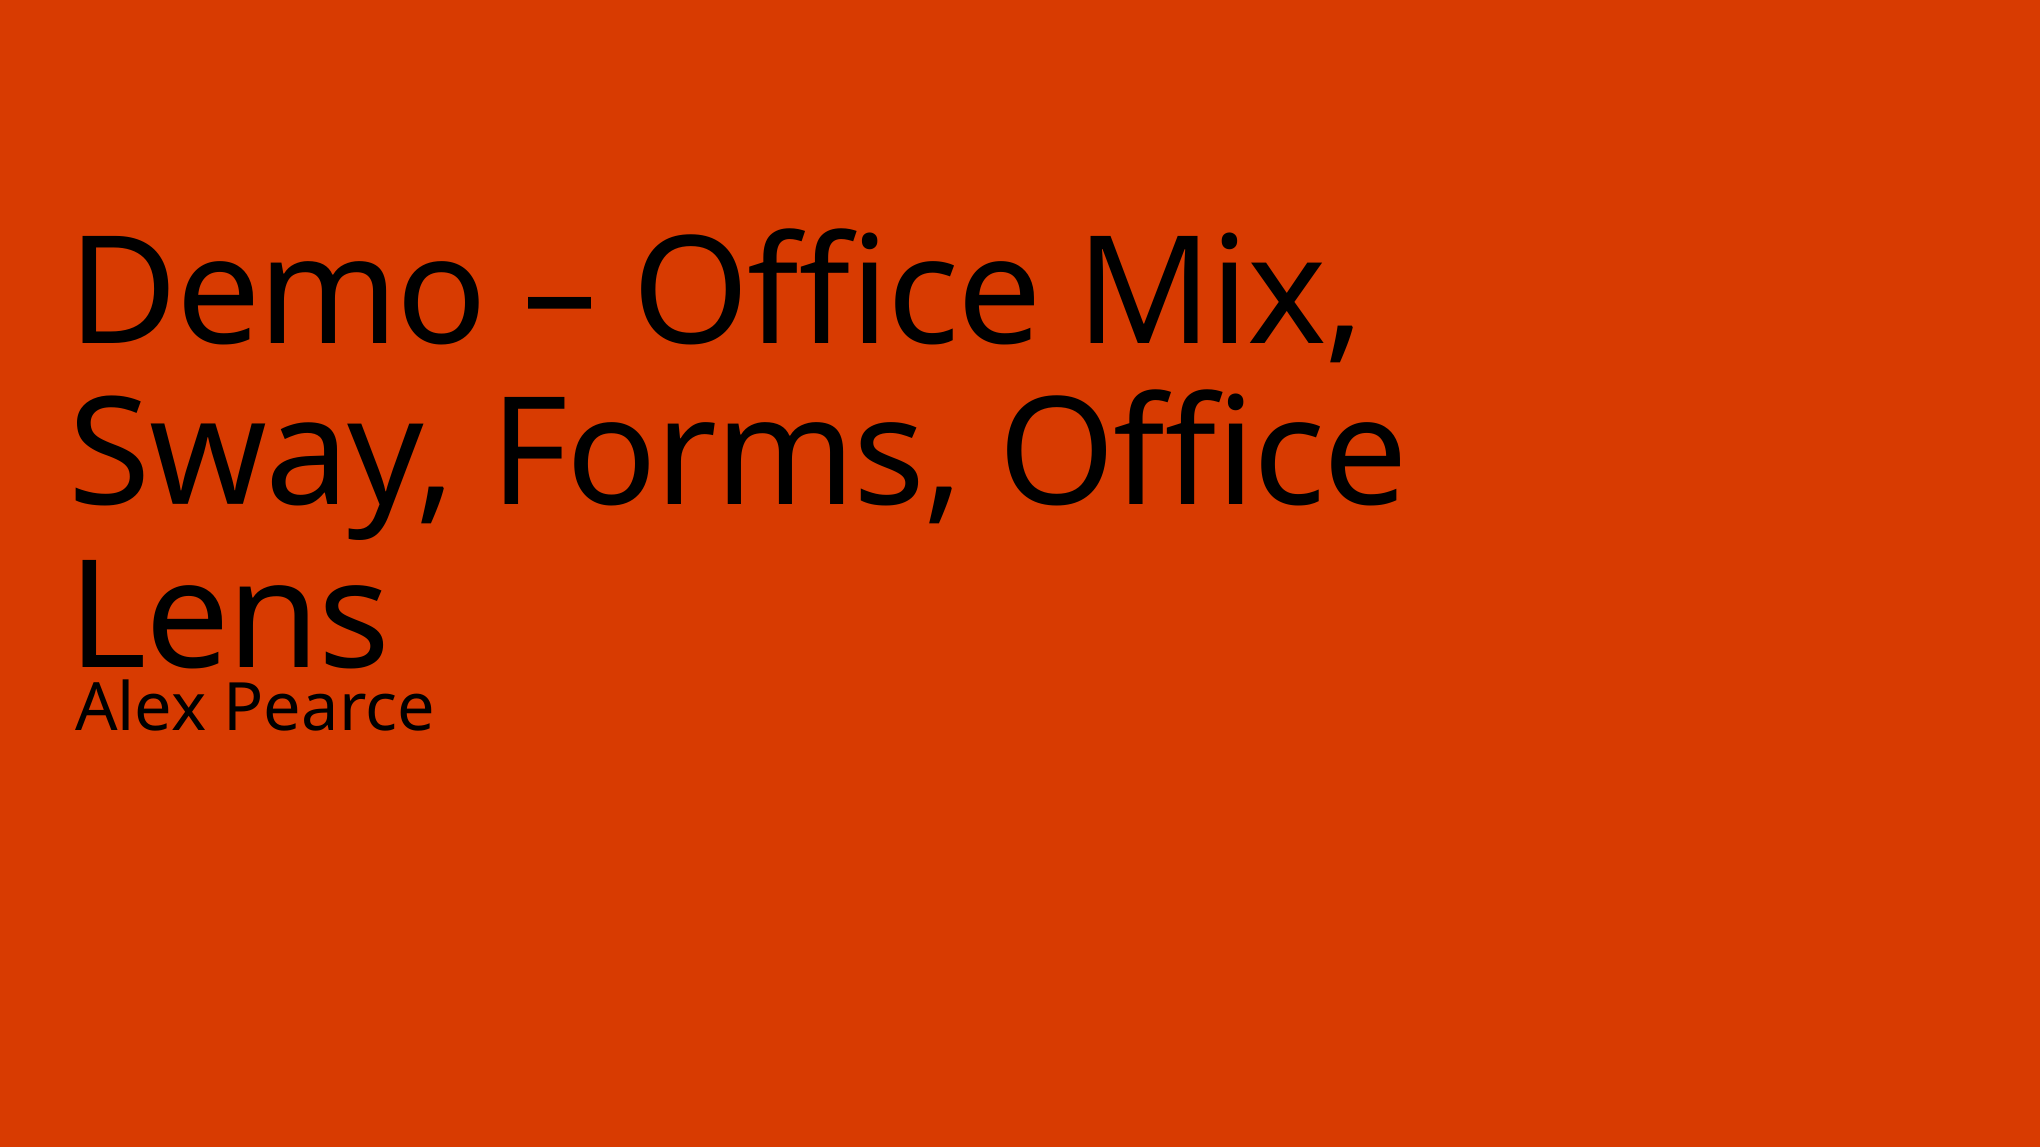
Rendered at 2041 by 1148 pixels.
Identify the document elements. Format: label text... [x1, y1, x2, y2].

title Demo – Office Mix, Sway, Forms, Office Lens [45, 198, 1587, 720]
list Alex Pearce [45, 648, 1396, 770]
